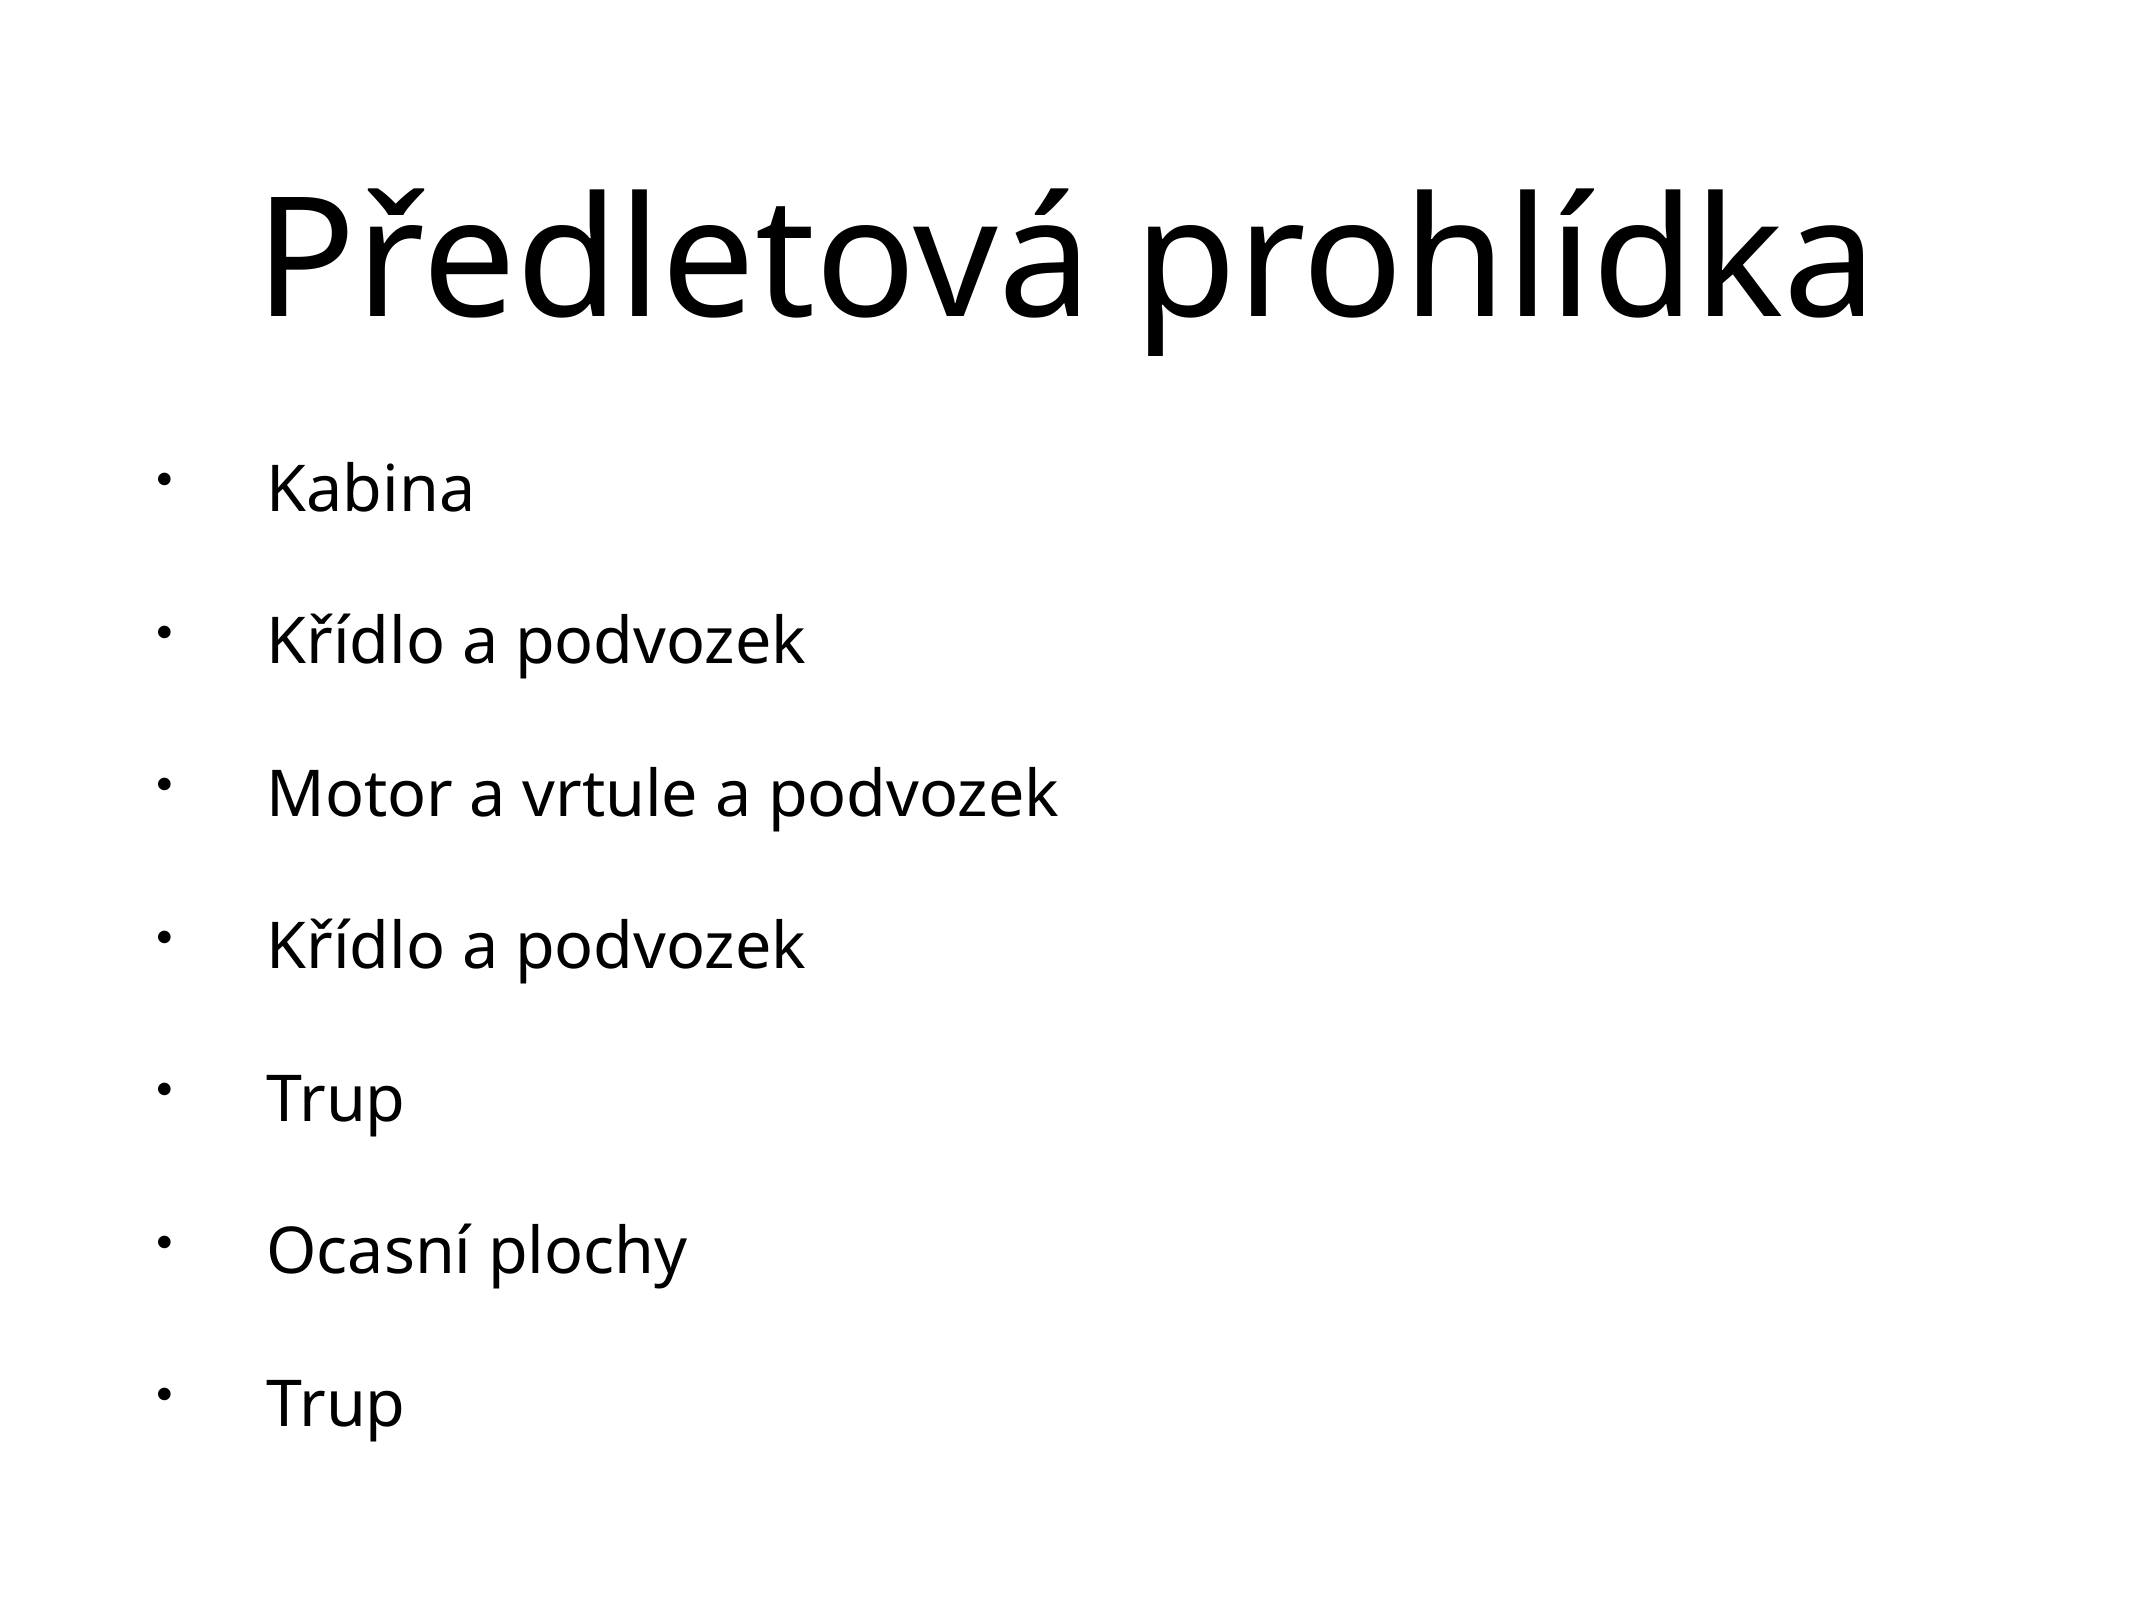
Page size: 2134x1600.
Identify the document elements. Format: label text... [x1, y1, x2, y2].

list Kabina Křídlo a podvozek Motor a vrtule a podvozek Křídlo a podvozek Trup Ocasní plochy Trup [155, 426, 1978, 1459]
title Předletová prohlídka [155, 72, 1978, 426]
